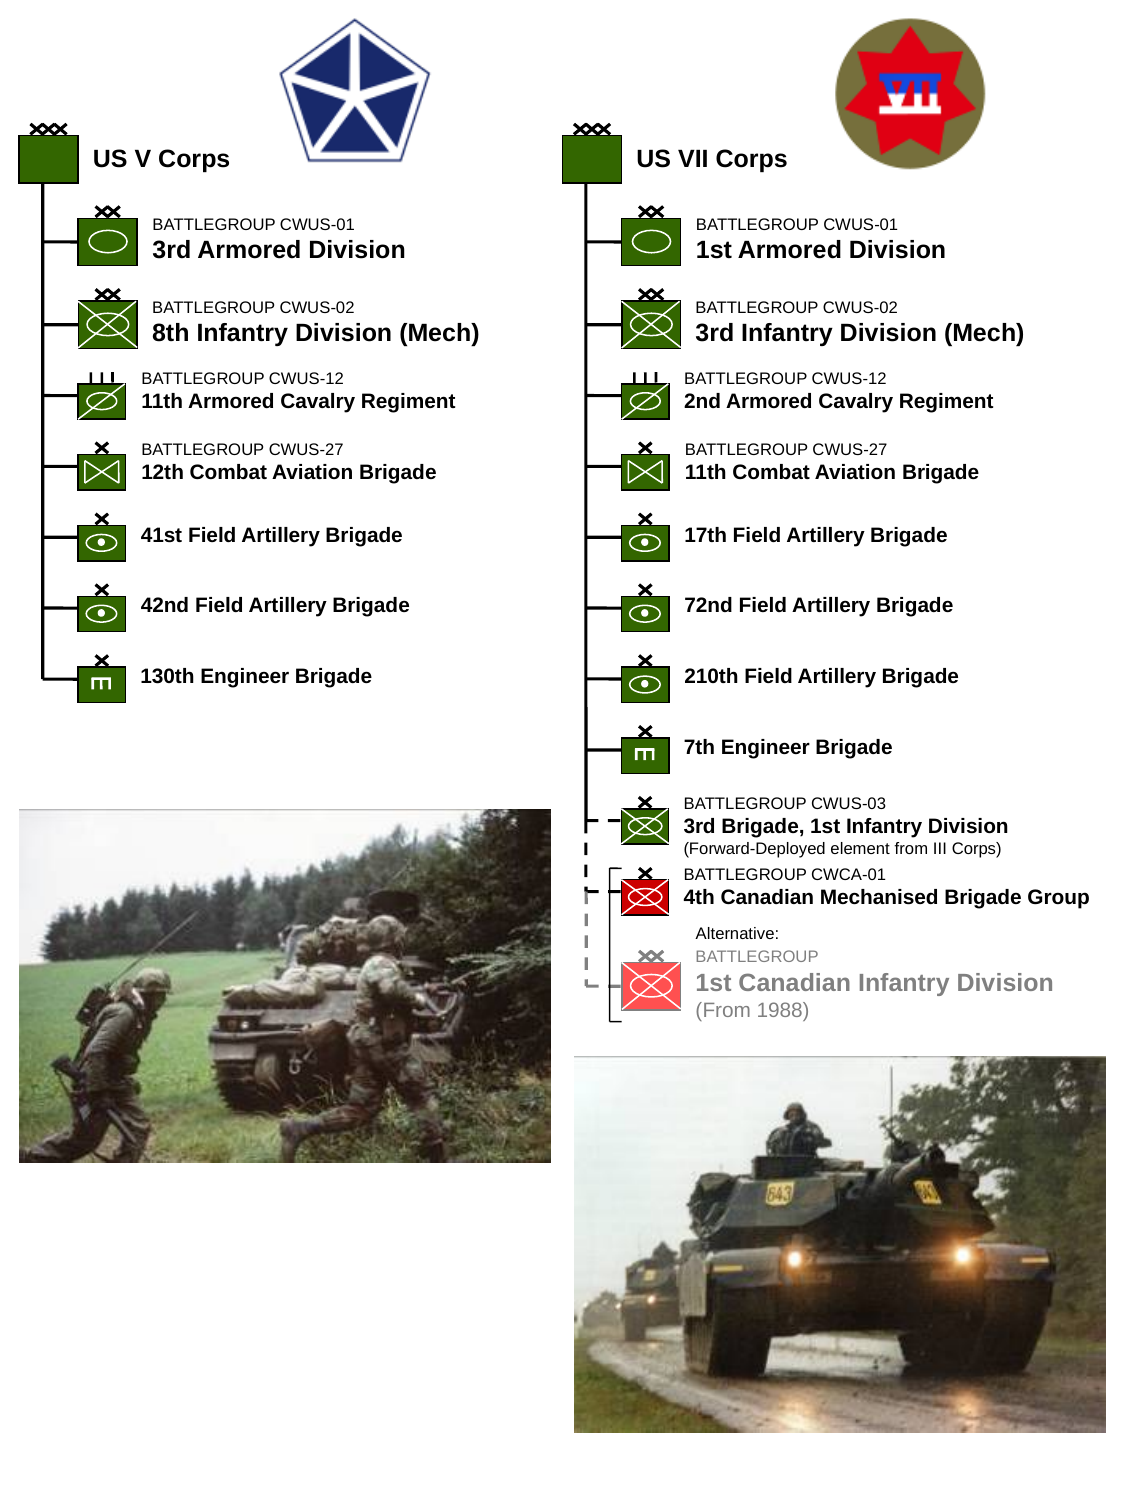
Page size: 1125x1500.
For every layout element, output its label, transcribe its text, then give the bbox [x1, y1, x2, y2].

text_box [621, 525, 670, 561]
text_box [621, 808, 669, 845]
text_box 210th Field Artillery Brigade [669, 655, 974, 696]
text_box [638, 797, 652, 808]
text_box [638, 289, 664, 300]
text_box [95, 513, 108, 525]
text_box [95, 289, 120, 300]
text_box BATTLEGROUP CWUS-27 11th Combat Aviation Brigade [670, 430, 995, 491]
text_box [95, 442, 108, 454]
text_box BATTLEGROUP CWUS-12 11th Armored Cavalry Regiment [126, 360, 471, 420]
text_box [19, 135, 78, 184]
text_box US VII Corps [621, 135, 804, 181]
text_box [95, 206, 120, 217]
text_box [638, 442, 652, 454]
text_box 17th Field Artillery Brigade [669, 513, 963, 554]
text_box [621, 879, 669, 916]
text_box 41st Field Artillery Brigade [126, 513, 418, 554]
picture [18, 809, 551, 1163]
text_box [78, 596, 126, 632]
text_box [621, 218, 681, 266]
text_box BATTLEGROUP CWUS-02 3rd Infantry Division (Mech) [680, 289, 1041, 354]
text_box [638, 206, 664, 217]
picture [574, 1056, 1106, 1434]
text_box BATTLEGROUP CWUS-27 12th Combat Aviation Brigade [126, 430, 452, 491]
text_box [621, 667, 670, 703]
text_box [638, 584, 652, 595]
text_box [621, 383, 670, 420]
text_box [562, 135, 622, 184]
text_box BATTLEGROUP CWUS-01 1st Armored Division [681, 206, 962, 272]
text_box US V Corps [78, 135, 246, 181]
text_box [95, 655, 108, 666]
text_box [621, 454, 670, 491]
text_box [621, 301, 681, 349]
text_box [78, 218, 138, 266]
picture [834, 17, 987, 171]
text_box 130th Engineer Brigade [125, 655, 388, 696]
text_box BATTLEGROUP 1st Canadian Infantry Division (From 1988) [680, 938, 1070, 1029]
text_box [95, 584, 108, 595]
text_box BATTLEGROUP CWUS-01 3rd Armored Division [137, 206, 422, 272]
text_box BATTLEGROUP CWUS-03 3rd Brigade, 1st Infantry Division (Forward-Deployed element from III Corps) [668, 785, 1024, 856]
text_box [638, 868, 652, 879]
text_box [621, 737, 670, 774]
text_box BATTLEGROUP CWUS-02 8th Infantry Division (Mech) [137, 289, 496, 354]
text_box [30, 123, 67, 135]
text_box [634, 372, 656, 383]
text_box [638, 726, 652, 737]
picture [278, 17, 433, 164]
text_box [78, 383, 126, 420]
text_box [78, 301, 138, 349]
text_box 7th Engineer Brigade [669, 726, 908, 767]
text_box 72nd Field Artillery Brigade [669, 584, 969, 625]
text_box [573, 123, 611, 135]
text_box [78, 454, 126, 491]
text_box BATTLEGROUP CWCA-01 4th Canadian Mechanised Brigade Group [668, 856, 1105, 916]
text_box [78, 525, 126, 561]
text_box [638, 655, 652, 666]
text_box Alternative: [680, 915, 795, 950]
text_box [638, 950, 664, 962]
text_box BATTLEGROUP CWUS-12 2nd Armored Cavalry Regiment [669, 360, 1009, 420]
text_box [638, 513, 652, 525]
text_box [621, 596, 670, 632]
text_box 42nd Field Artillery Brigade [126, 584, 425, 625]
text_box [78, 667, 126, 703]
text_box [90, 372, 113, 383]
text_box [621, 962, 681, 1010]
